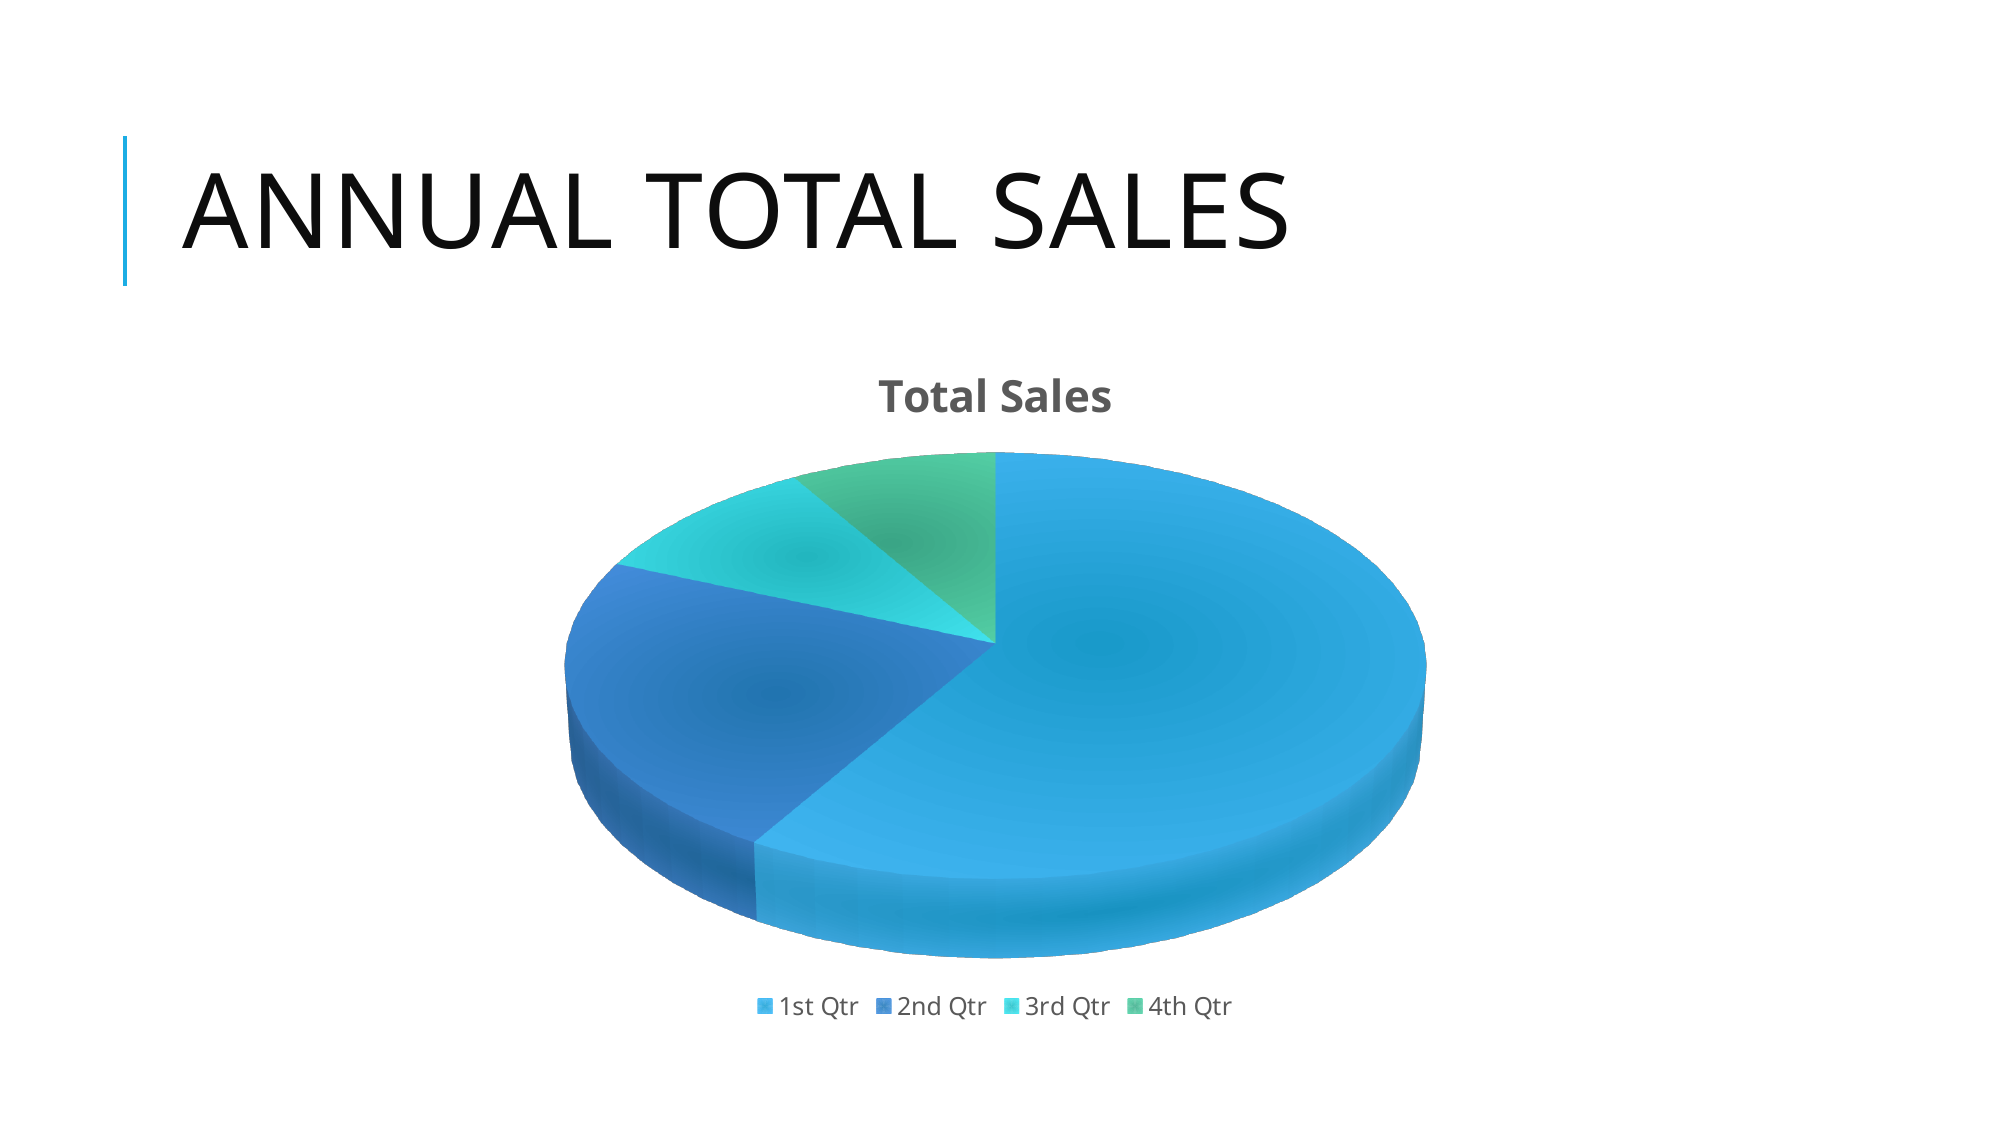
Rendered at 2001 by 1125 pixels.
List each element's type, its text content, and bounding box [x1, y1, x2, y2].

title Annual Total Sales [168, 96, 1763, 342]
chart [333, 330, 1658, 1030]
